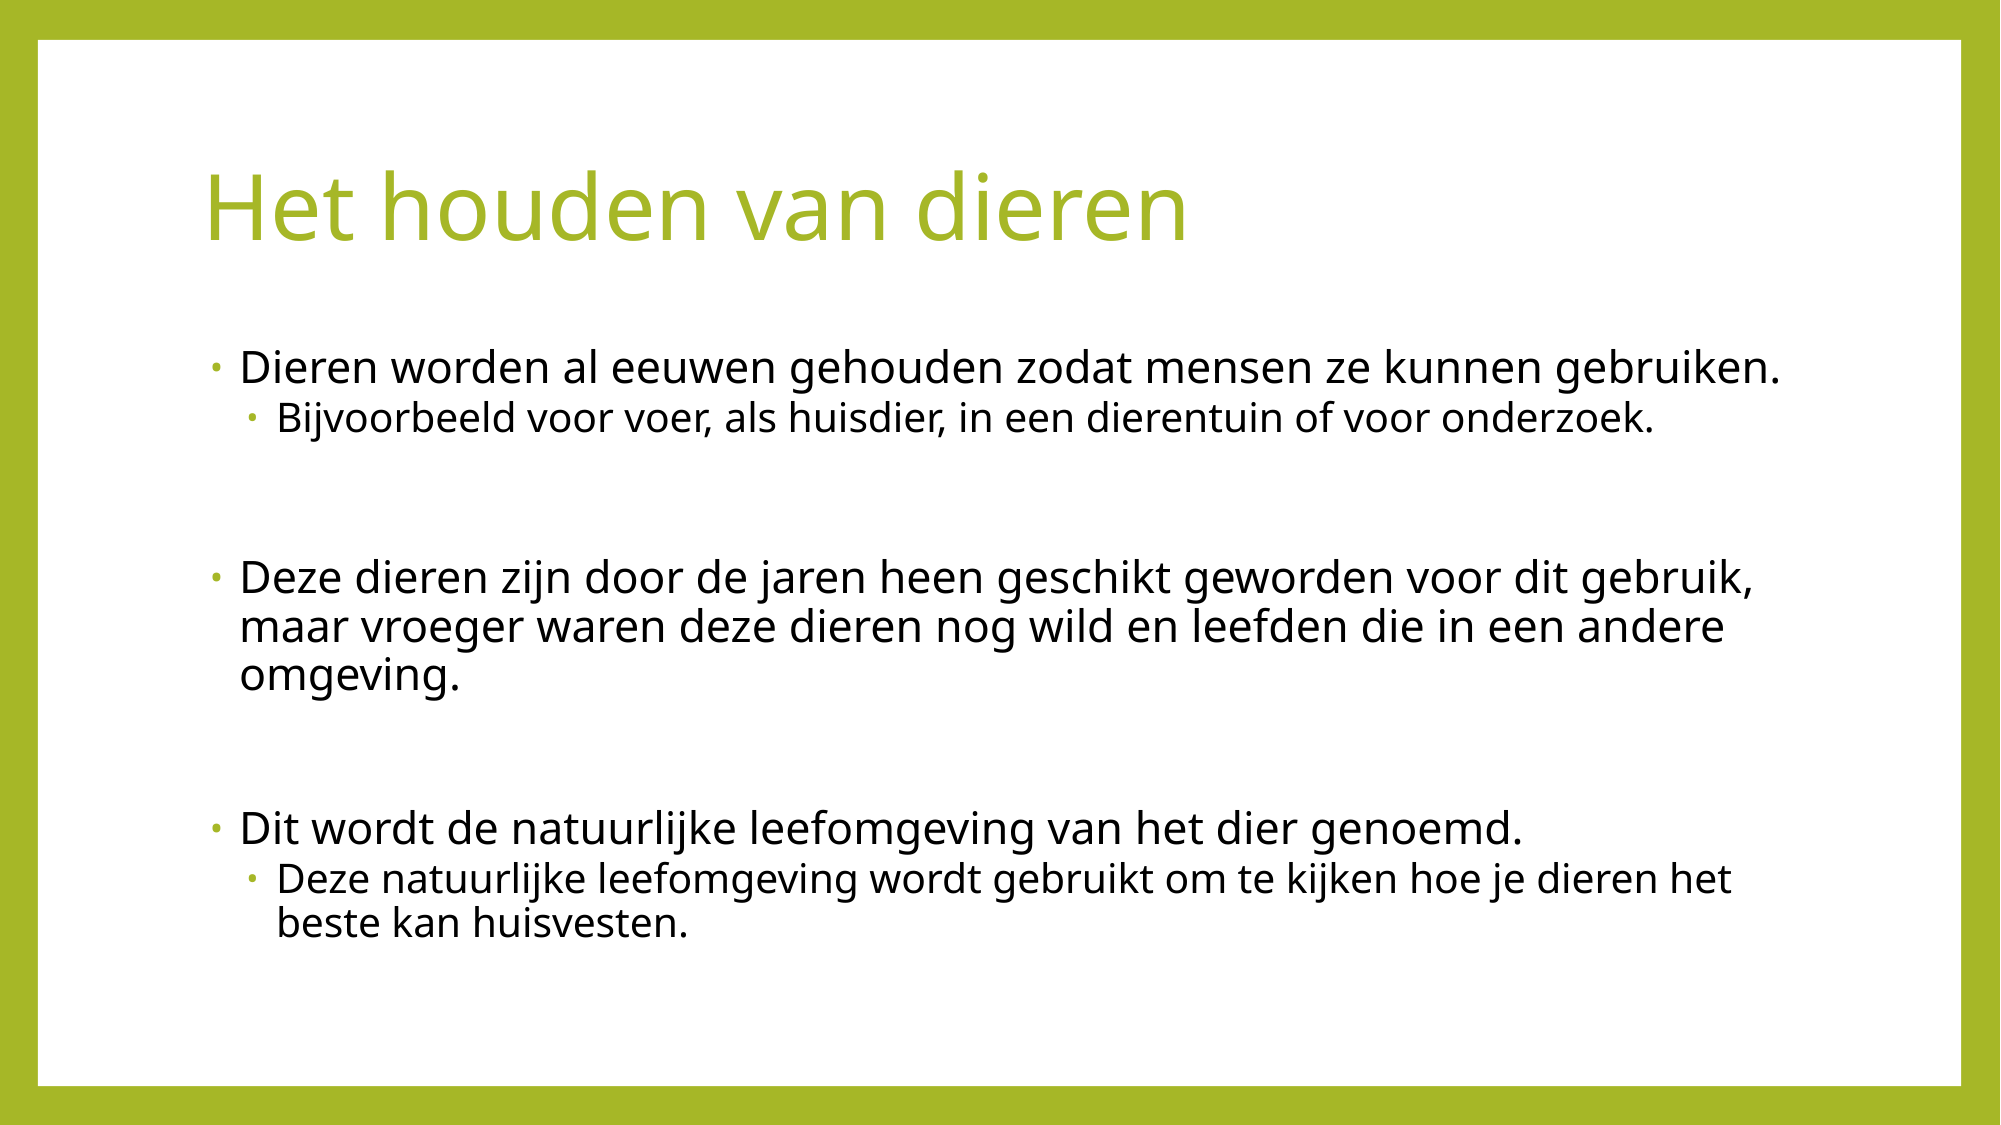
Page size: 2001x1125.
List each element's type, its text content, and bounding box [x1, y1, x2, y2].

list Dieren worden al eeuwen gehouden zodat mensen ze kunnen gebruiken. Bijvoorbeeld voor voer, als huisdier, in een dierentuin of voor onderzoek. Deze dieren zijn door de jaren heen geschikt geworden voor dit gebruik, maar vroeger waren deze dieren nog wild en leefden die in een andere omgeving. Dit wordt de natuurlijke leefomgeving van het dier genoemd. Deze natuurlijke leefomgeving wordt gebruikt om te kijken hoe je dieren het beste kan huisvesten. [187, 337, 1808, 1000]
title Het houden van dieren [187, 99, 1808, 323]
